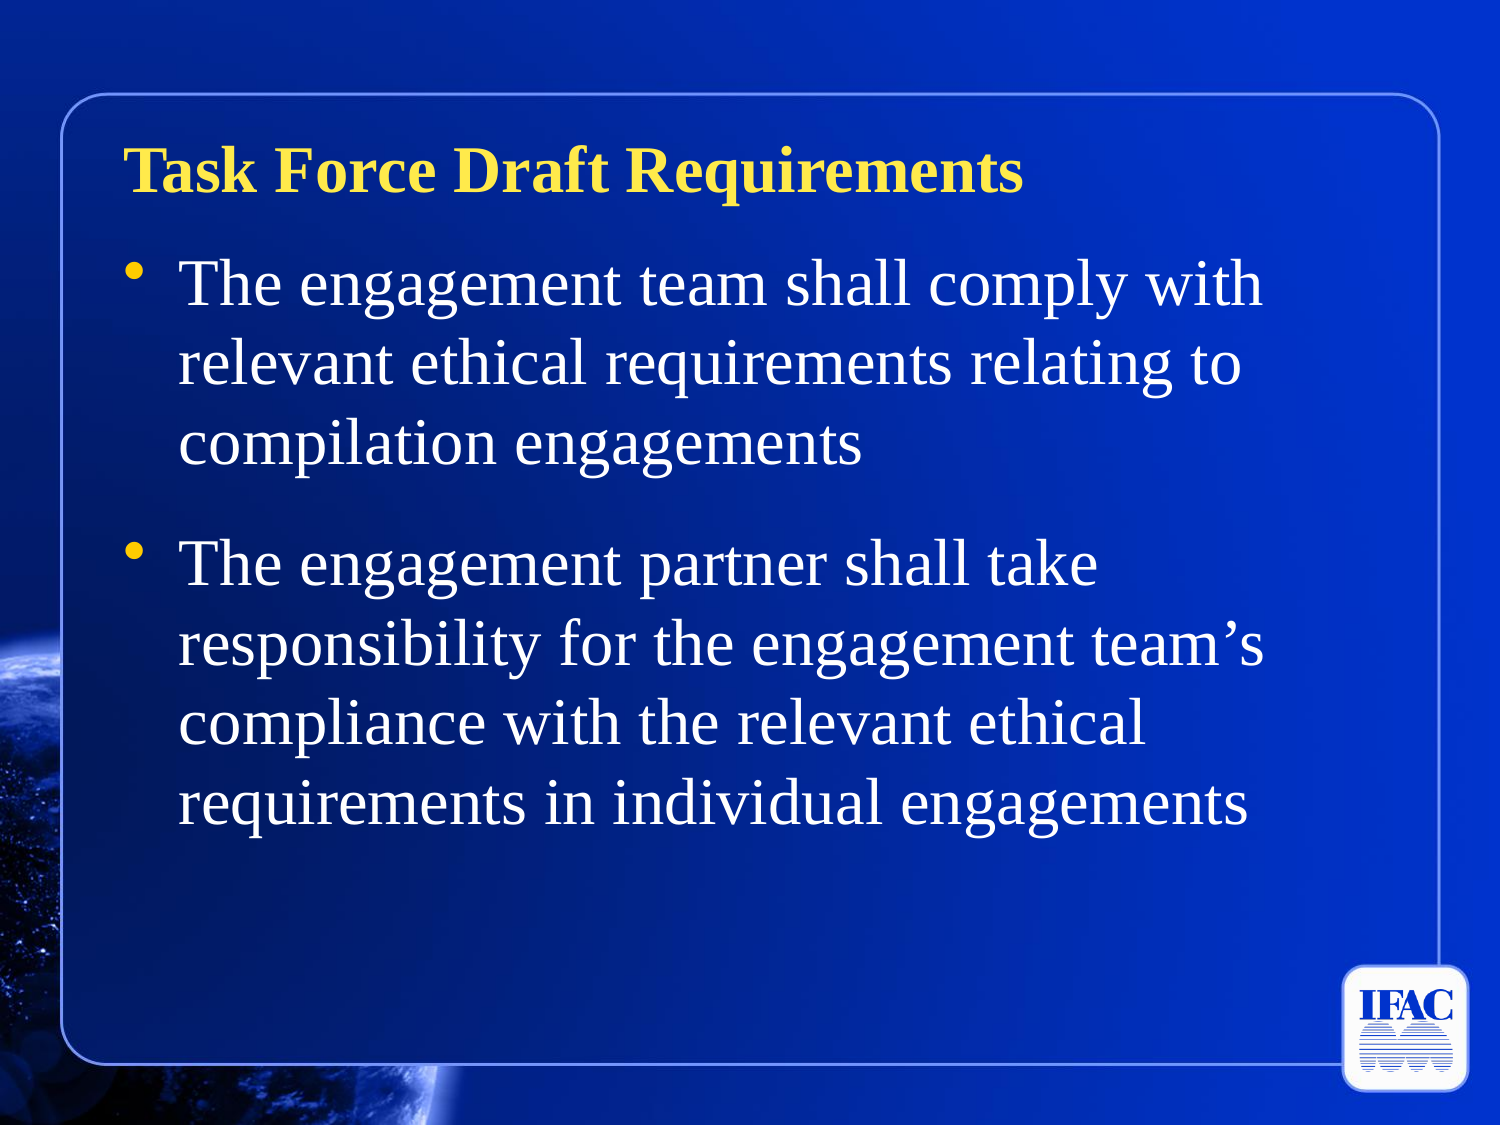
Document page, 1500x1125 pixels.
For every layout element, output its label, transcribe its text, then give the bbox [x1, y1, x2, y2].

picture [0, 0, 1500, 1125]
list Task Force Draft Requirements [107, 118, 1411, 215]
list The engagement team shall comply with relevant ethical requirements relating to compilation engagements The engagement partner shall take responsibility for the engagement team’s compliance with the relevant ethical requirements in individual engagements [107, 230, 1411, 1048]
